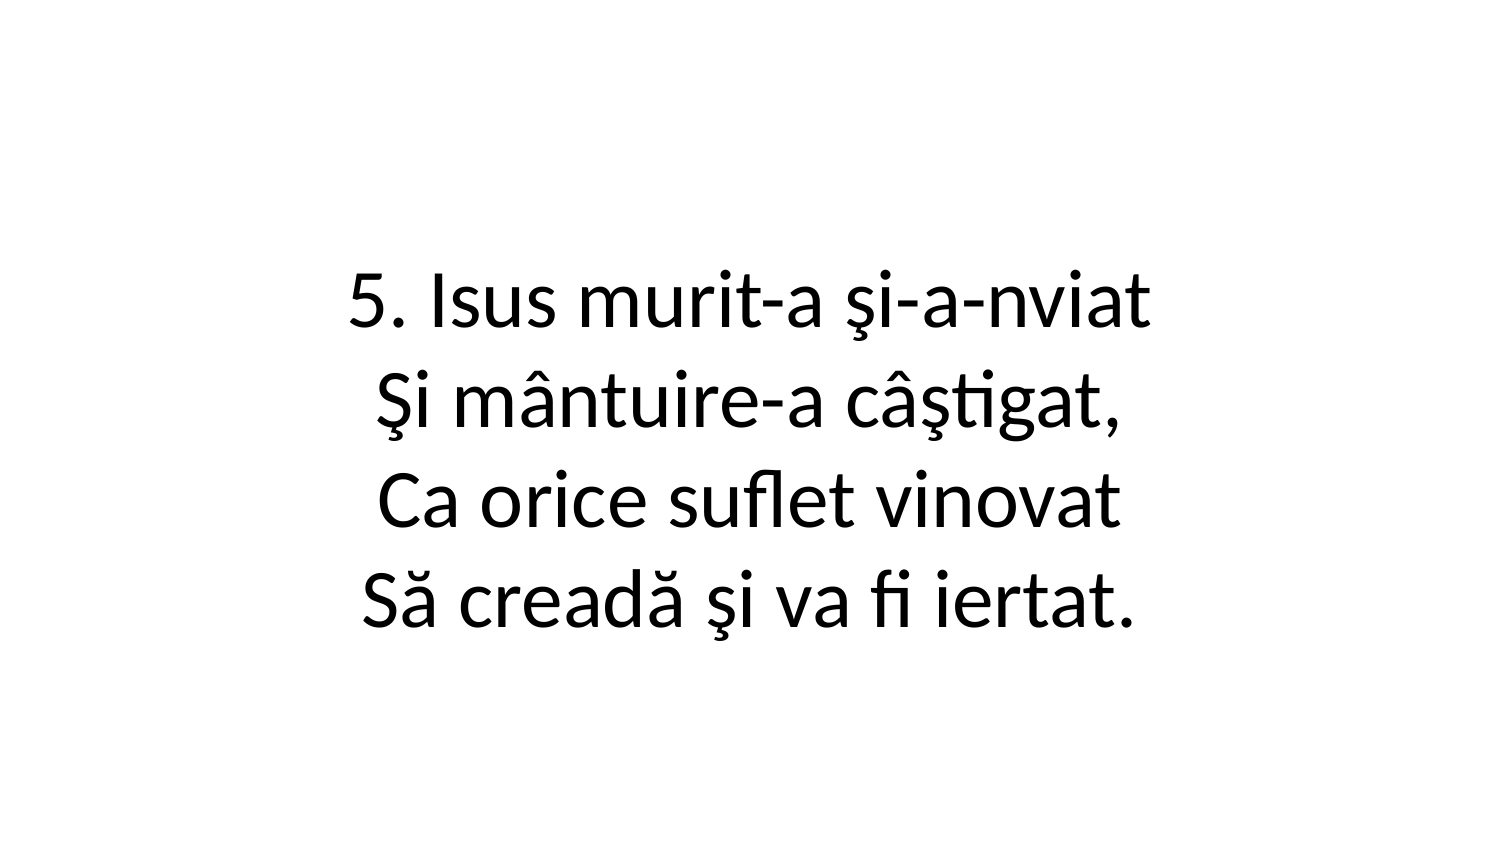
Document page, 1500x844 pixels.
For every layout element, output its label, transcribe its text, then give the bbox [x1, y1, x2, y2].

text_box 5. Isus murit-a şi-a-nviat Şi mântuire-a câştigat, Ca orice suflet vinovat Să creadă şi va fi iertat. [331, 192, 1169, 652]
